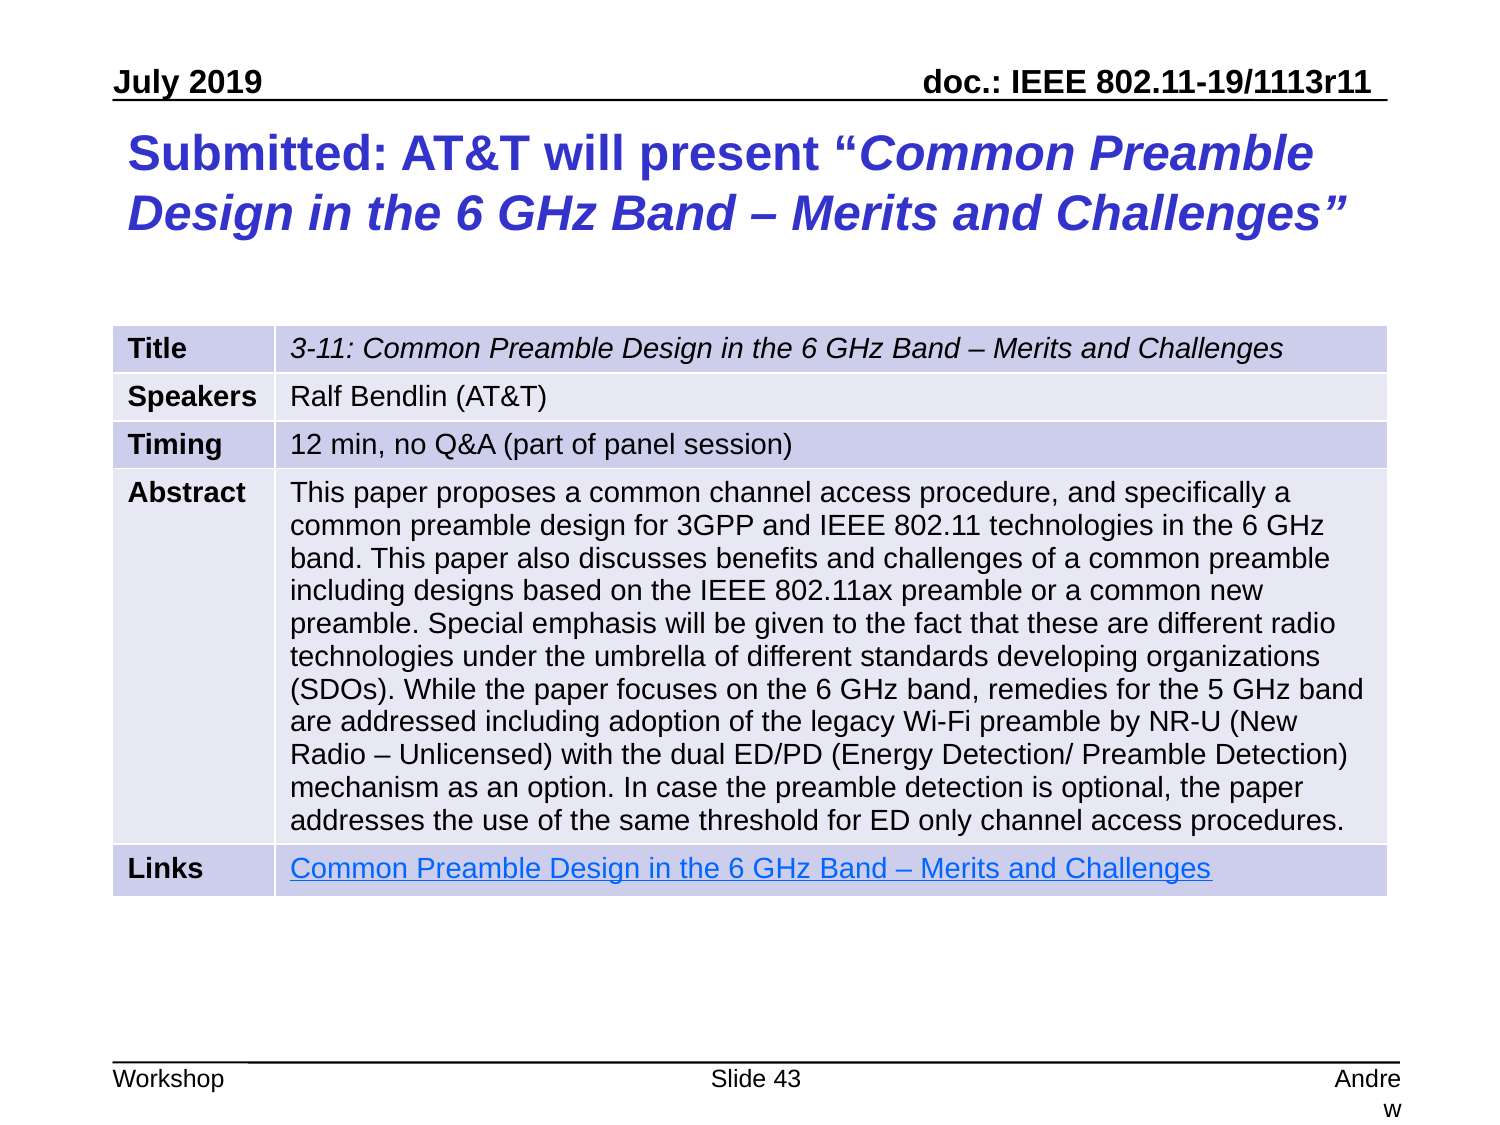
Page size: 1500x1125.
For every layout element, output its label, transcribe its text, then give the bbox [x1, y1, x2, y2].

table_cell Speakers [113, 374, 274, 420]
table_cell Timing [113, 422, 274, 468]
table_cell Abstract [113, 469, 274, 843]
table_cell This paper proposes a common channel access procedure, and specifically a common preamble design for 3GPP and IEEE 802.11 technologies in the 6 GHz band. This paper also discusses benefits and challenges of a common preamble including designs based on the IEEE 802.11ax preamble or a common new preamble. Special emphasis will be given to the fact that these are different radio technologies under the umbrella of different standards developing organizations (SDOs). While the paper focuses on the 6 GHz band, remedies for the 5 GHz band are addressed including adoption of the legacy Wi-Fi preamble by NR-U (New Radio – Unlicensed) with the dual ED/PD (Energy Detection/ Preamble Detection) mechanism as an option. In case the preamble detection is optional, the paper addresses the use of the same threshold for ED only channel access procedures. [276, 469, 1387, 843]
table_cell Links [113, 845, 274, 896]
title Submitted: AT&T will present “Common Preamble Design in the 6 GHz Band – Merits and Challenges” [112, 112, 1388, 288]
table_header Title [113, 326, 274, 372]
table_cell Ralf Bendlin (AT&T) [276, 374, 1387, 420]
table_header 3-11: Common Preamble Design in the 6 GHz Band – Merits and Challenges [276, 326, 1387, 372]
table_cell 12 min, no Q&A (part of panel session) [276, 422, 1387, 468]
footer Andrew Myles, Cisco [1320, 1061, 1402, 1093]
slide_number Slide 43 [709, 1061, 803, 1093]
table_cell Common Preamble Design in the 6 GHz Band – Merits and Challenges [276, 845, 1387, 896]
